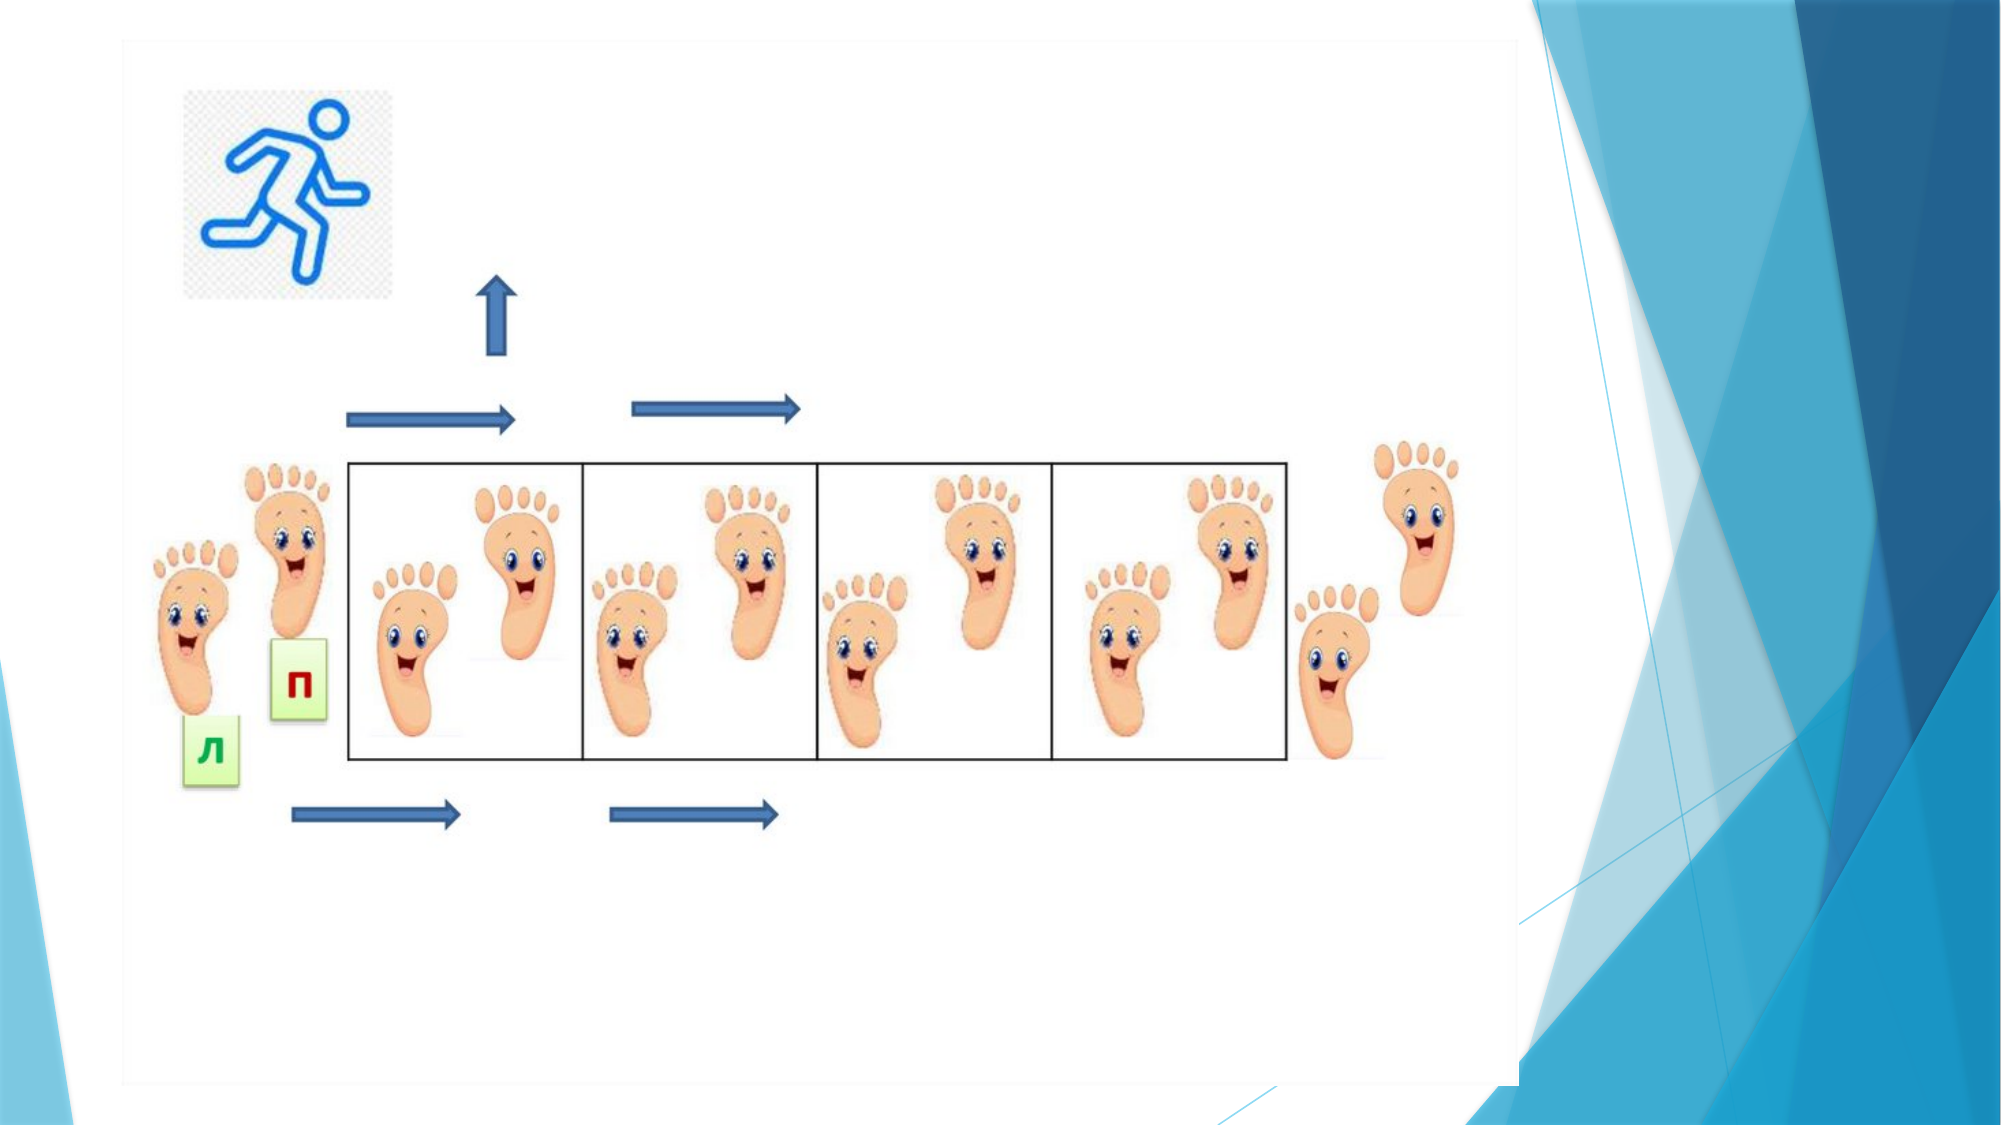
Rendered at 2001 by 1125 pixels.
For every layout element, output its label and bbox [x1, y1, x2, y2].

picture [120, 38, 1520, 1087]
